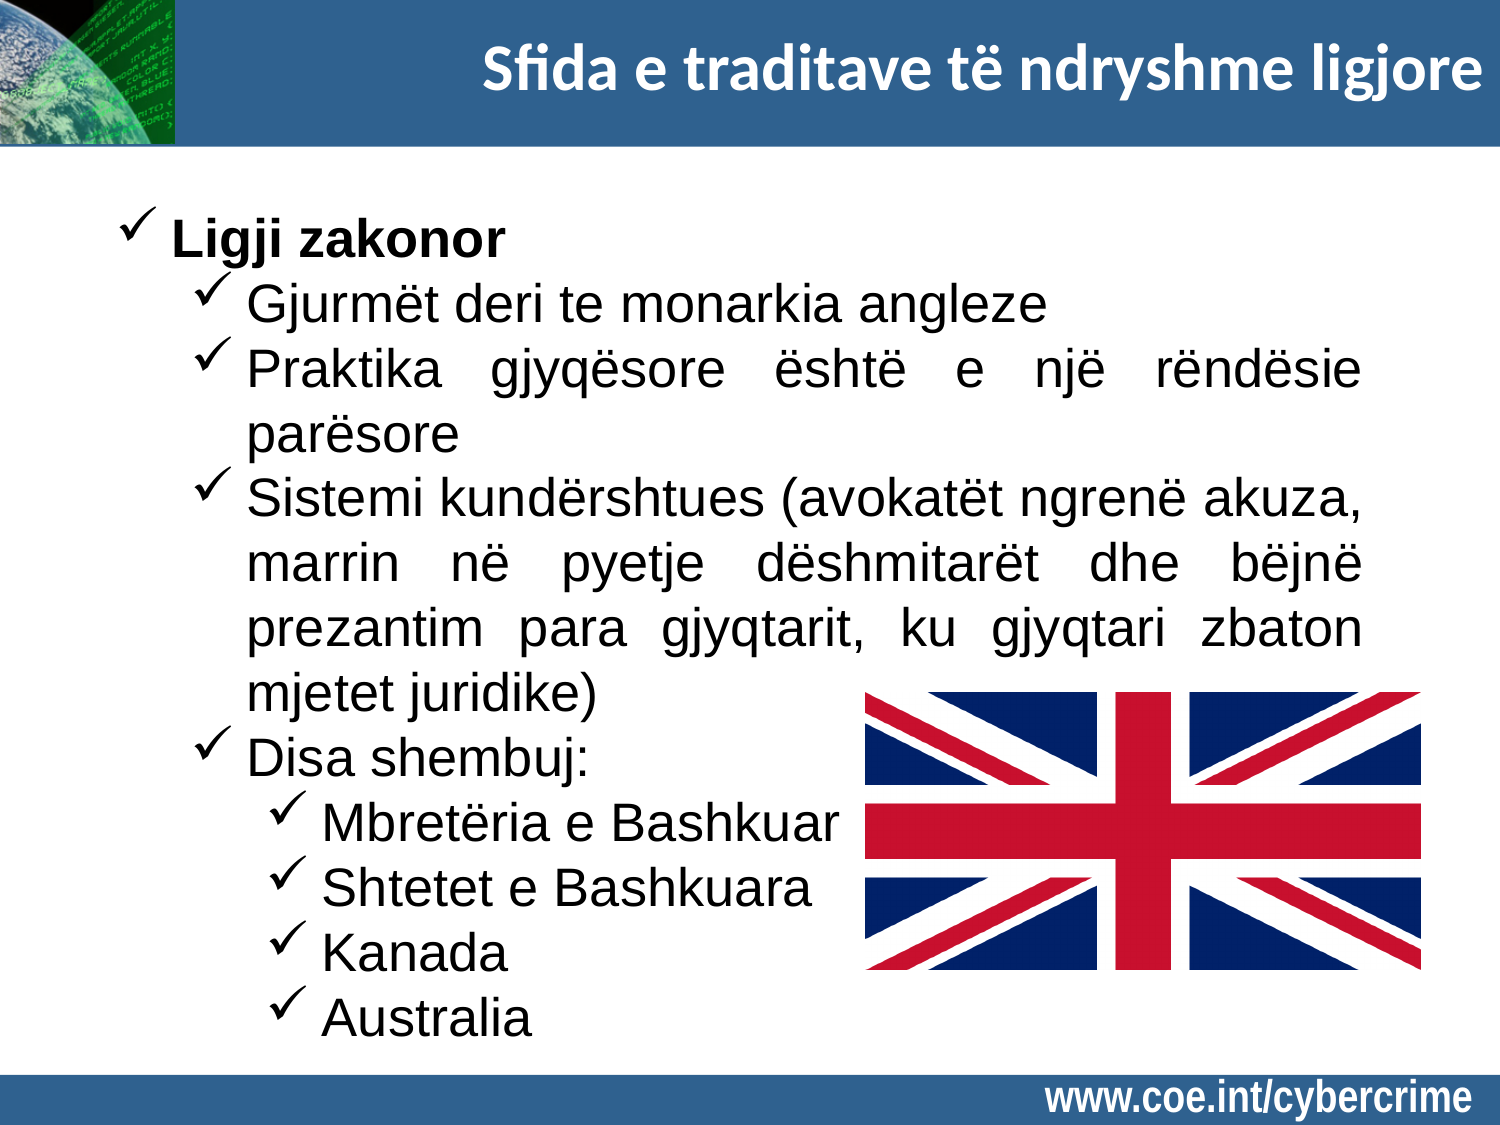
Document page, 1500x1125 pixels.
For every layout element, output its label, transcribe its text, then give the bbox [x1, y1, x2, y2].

picture [865, 692, 1421, 971]
picture [0, 0, 175, 144]
text_box www.coe.int/cybercrime [1030, 1059, 1500, 1125]
text_box Sfida e traditave të ndryshme ligjore [177, 0, 1500, 149]
text_box [0, 1073, 1030, 1125]
text_box Ligji zakonor Gjurmët deri te monarkia angleze Praktika gjyqësore është e një rëndësie parësore Sistemi kundërshtues (avokatët ngrenë akuza, marrin në pyetje dëshmitarët dhe bëjnë prezantim para gjyqtarit, ku gjyqtari zbaton mjetet juridike) Disa shembuj: Mbretëria e Bashkuar Shtetet e Bashkuara Kanada Australia [100, 195, 1380, 1055]
